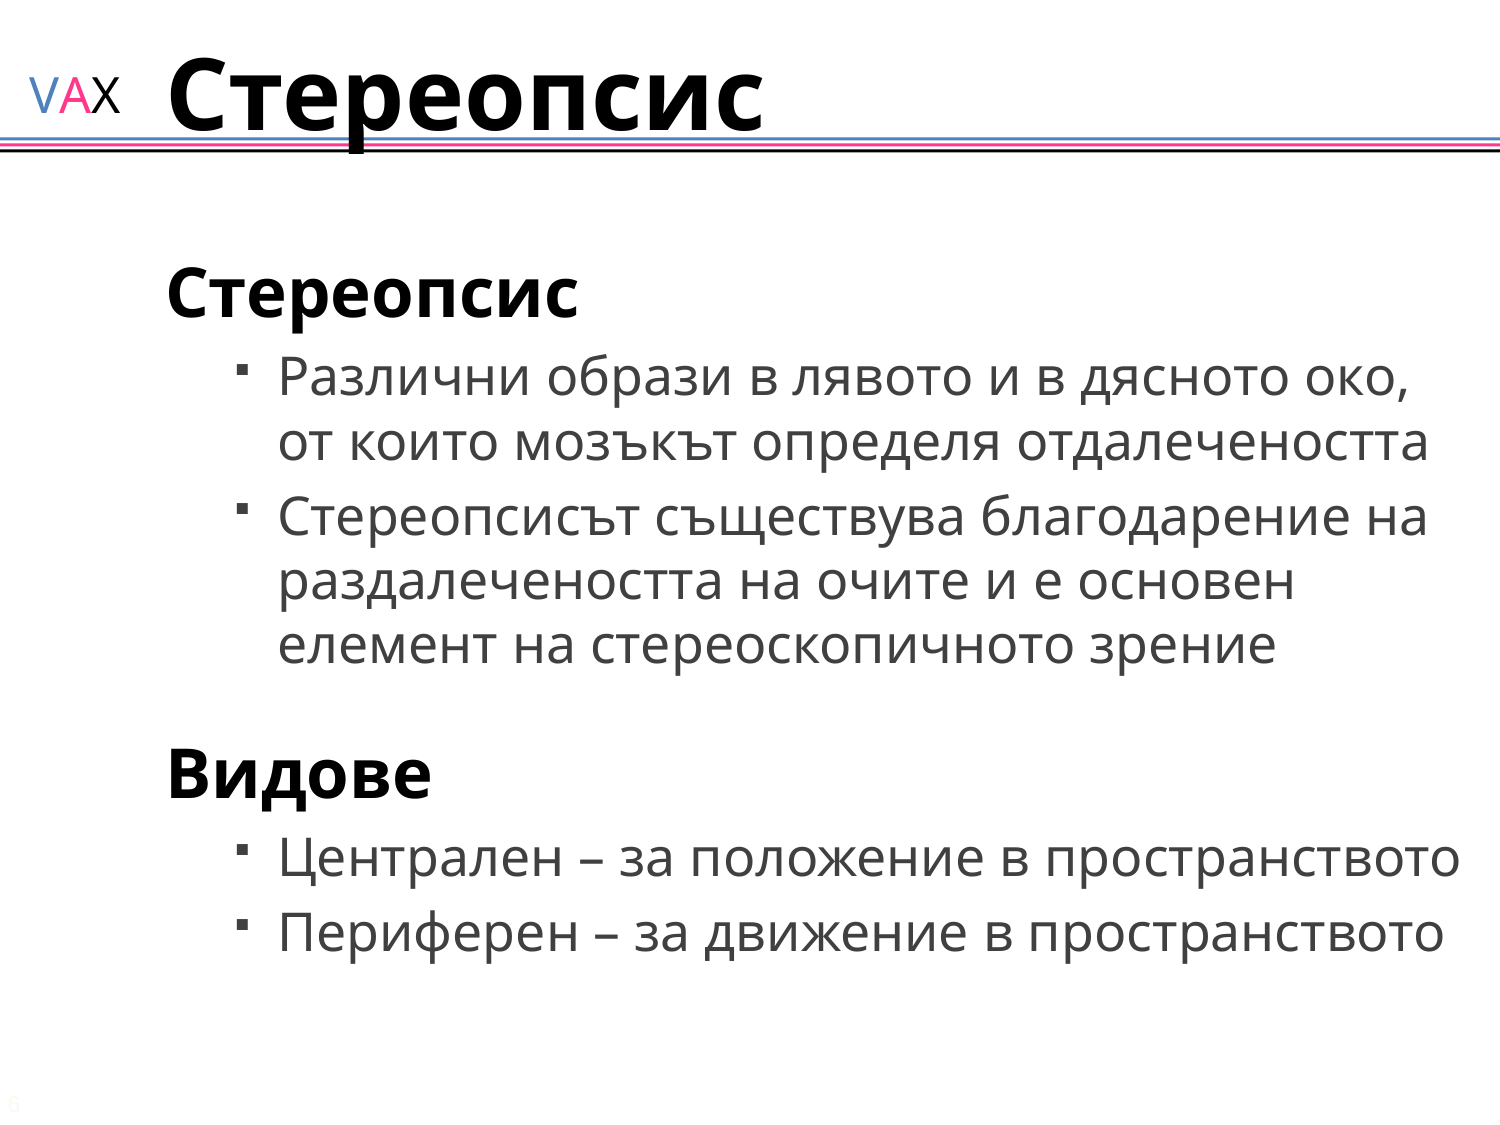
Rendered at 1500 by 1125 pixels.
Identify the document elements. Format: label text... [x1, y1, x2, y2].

list Стереопсис Различни образи в лявото и в дясното око, от които мозъкът определя отдалечеността Стереопсисът съществува благодарение на раздалечеността на очите и е основен елемент на стереоскопичното зрение Видове Централен – за положение в пространството Периферен – за движение в пространството [150, 200, 1488, 1113]
title Стереопсис [0, 37, 1500, 144]
